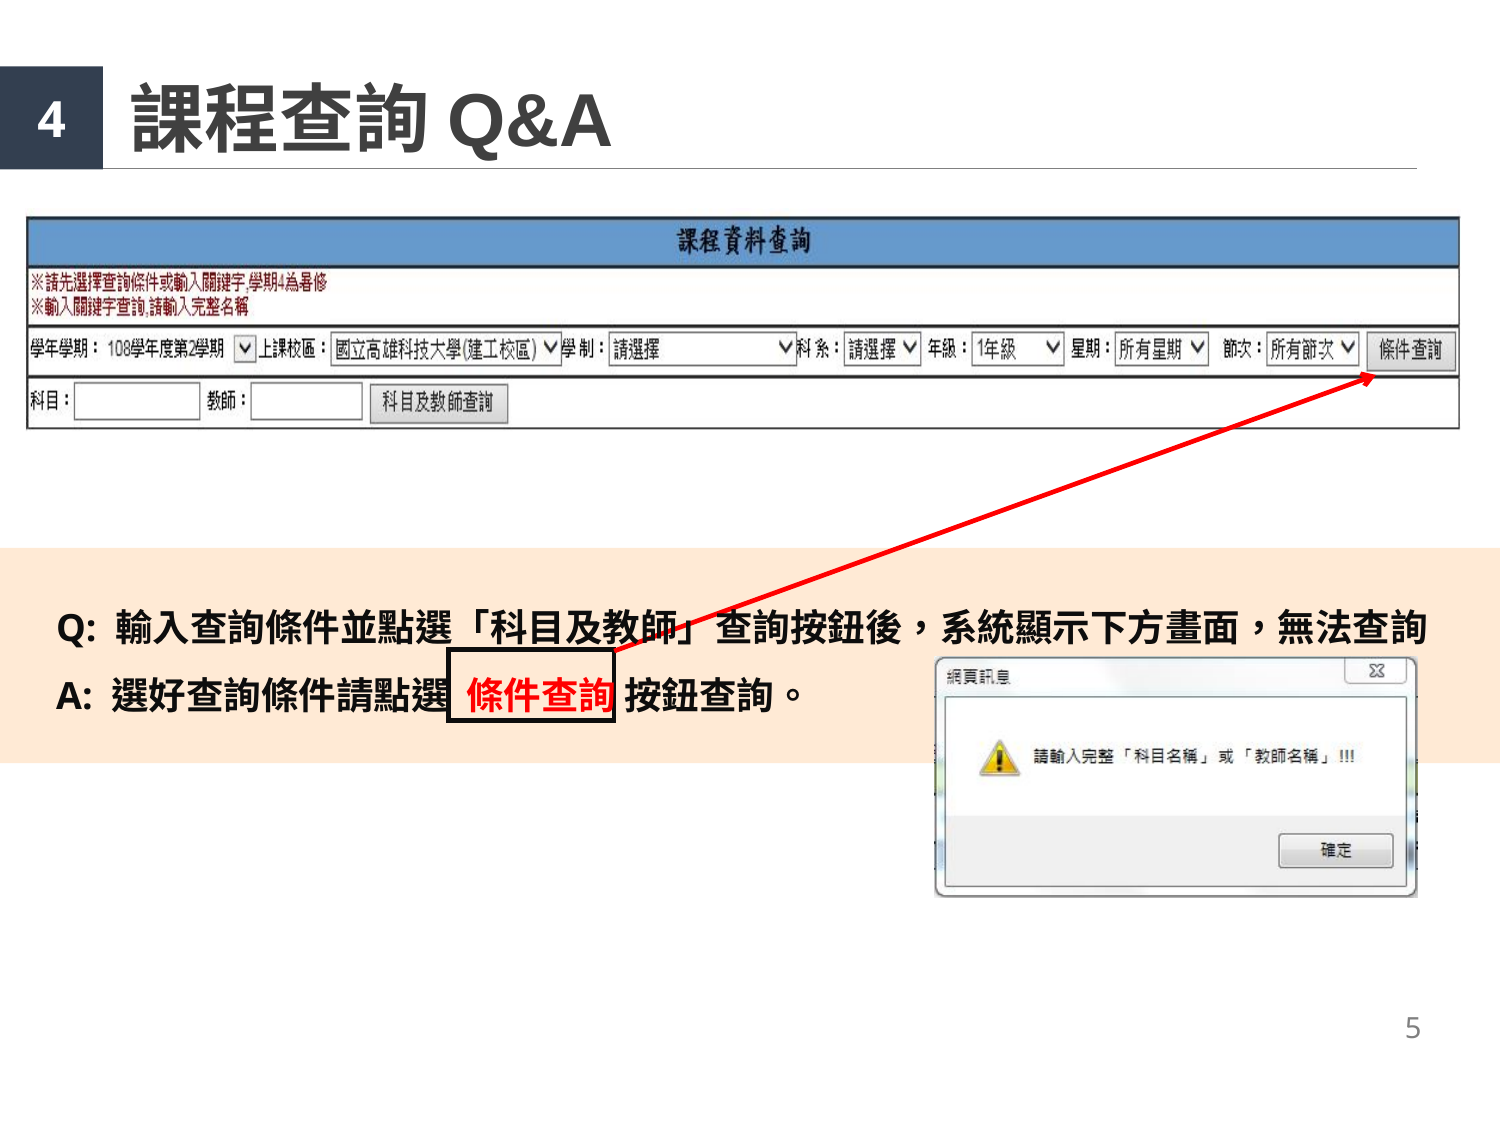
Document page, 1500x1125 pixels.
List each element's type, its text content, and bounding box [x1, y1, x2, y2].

text_box [0, 547, 934, 764]
text_box 4 [0, 66, 103, 170]
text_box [614, 374, 1377, 652]
text_box Q: 輸入查詢條件並點選「科目及教師」查詢按鈕後，系統顯示下方畫面，無法查詢 A: 選好查詢條件請點選 條件查詢 按鈕查詢。 [41, 574, 1461, 724]
title 課程查詢Q&A [100, 0, 1436, 169]
picture [934, 656, 1418, 898]
slide_number 5 [1316, 1011, 1437, 1047]
text_box [1377, 547, 1500, 764]
picture [25, 208, 1461, 433]
